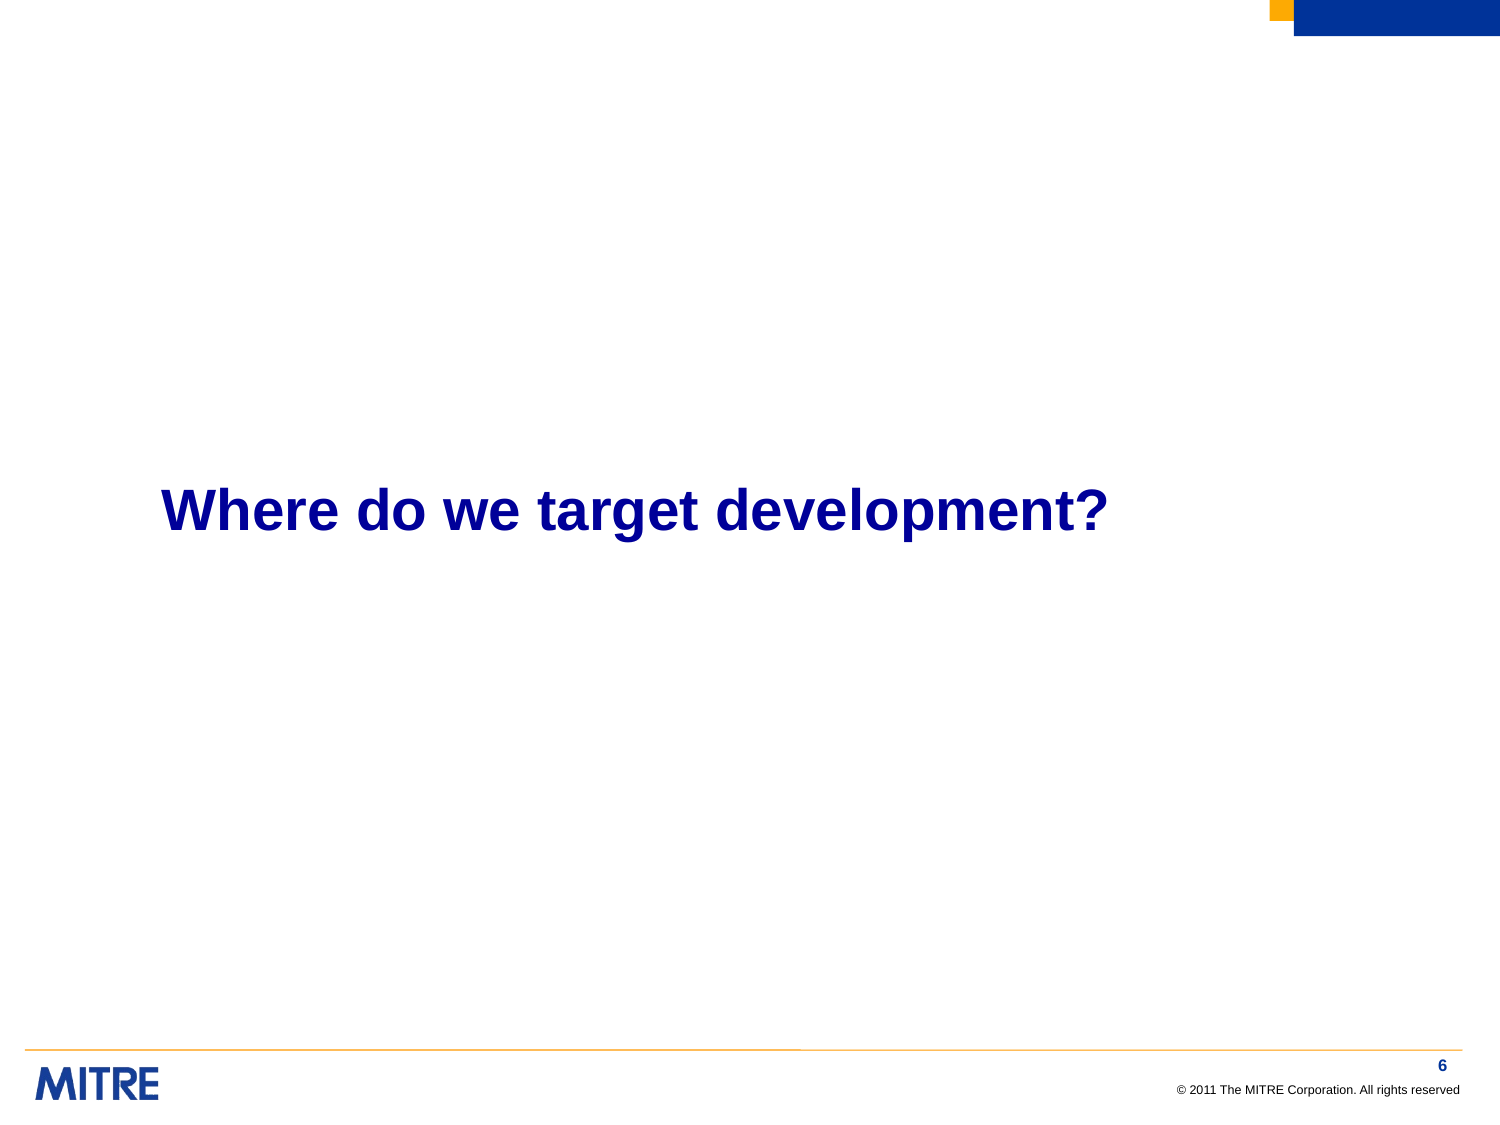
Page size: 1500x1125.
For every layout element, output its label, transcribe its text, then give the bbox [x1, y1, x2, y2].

title Where do we target development? [146, 471, 1322, 560]
picture [30, 1064, 163, 1106]
slide_number 6 [1374, 1049, 1463, 1076]
